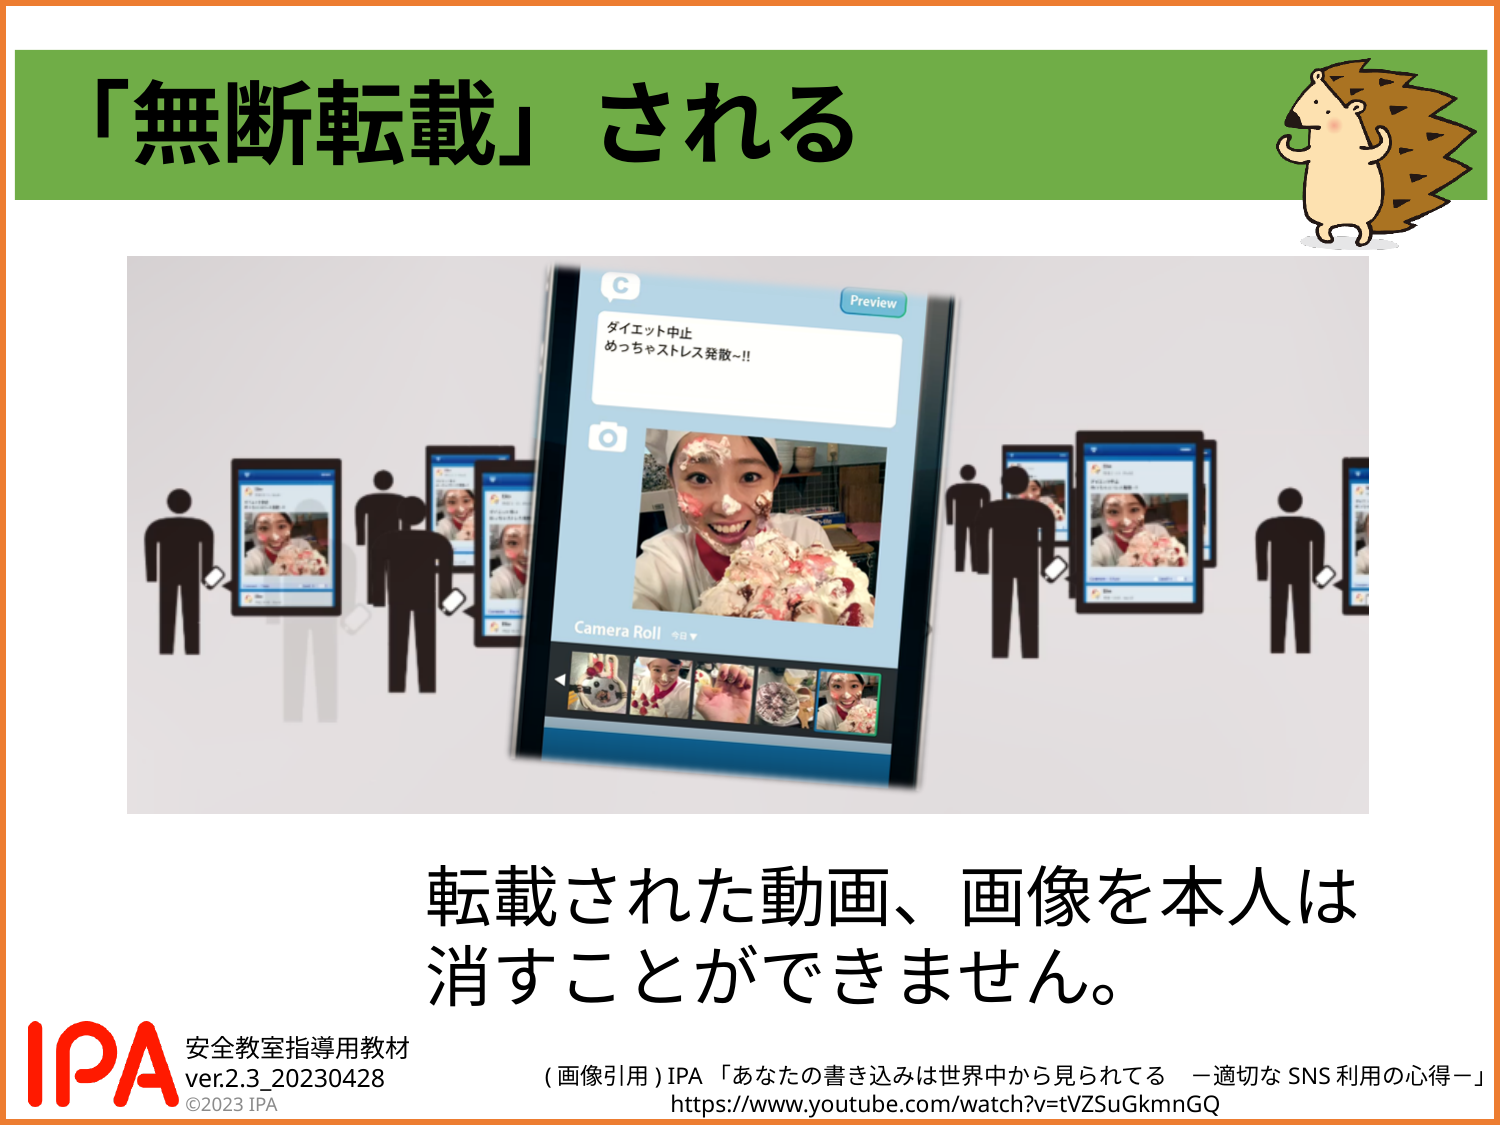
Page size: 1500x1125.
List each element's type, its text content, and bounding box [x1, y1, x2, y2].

text_box (画像引用) IPA「あなたの書き込みは世界中から見られてる －適切なSNS利用の心得－」 https://www.youtube.com/watch?v=tVZSuGkmnGQ [529, 1054, 1500, 1124]
title 「無断転載」される [24, 68, 1330, 198]
picture [28, 1021, 179, 1107]
text_box 転載された動画、画像を本人は 消すことができません。 [410, 847, 1450, 1023]
picture [126, 255, 1369, 814]
picture [1276, 58, 1477, 250]
